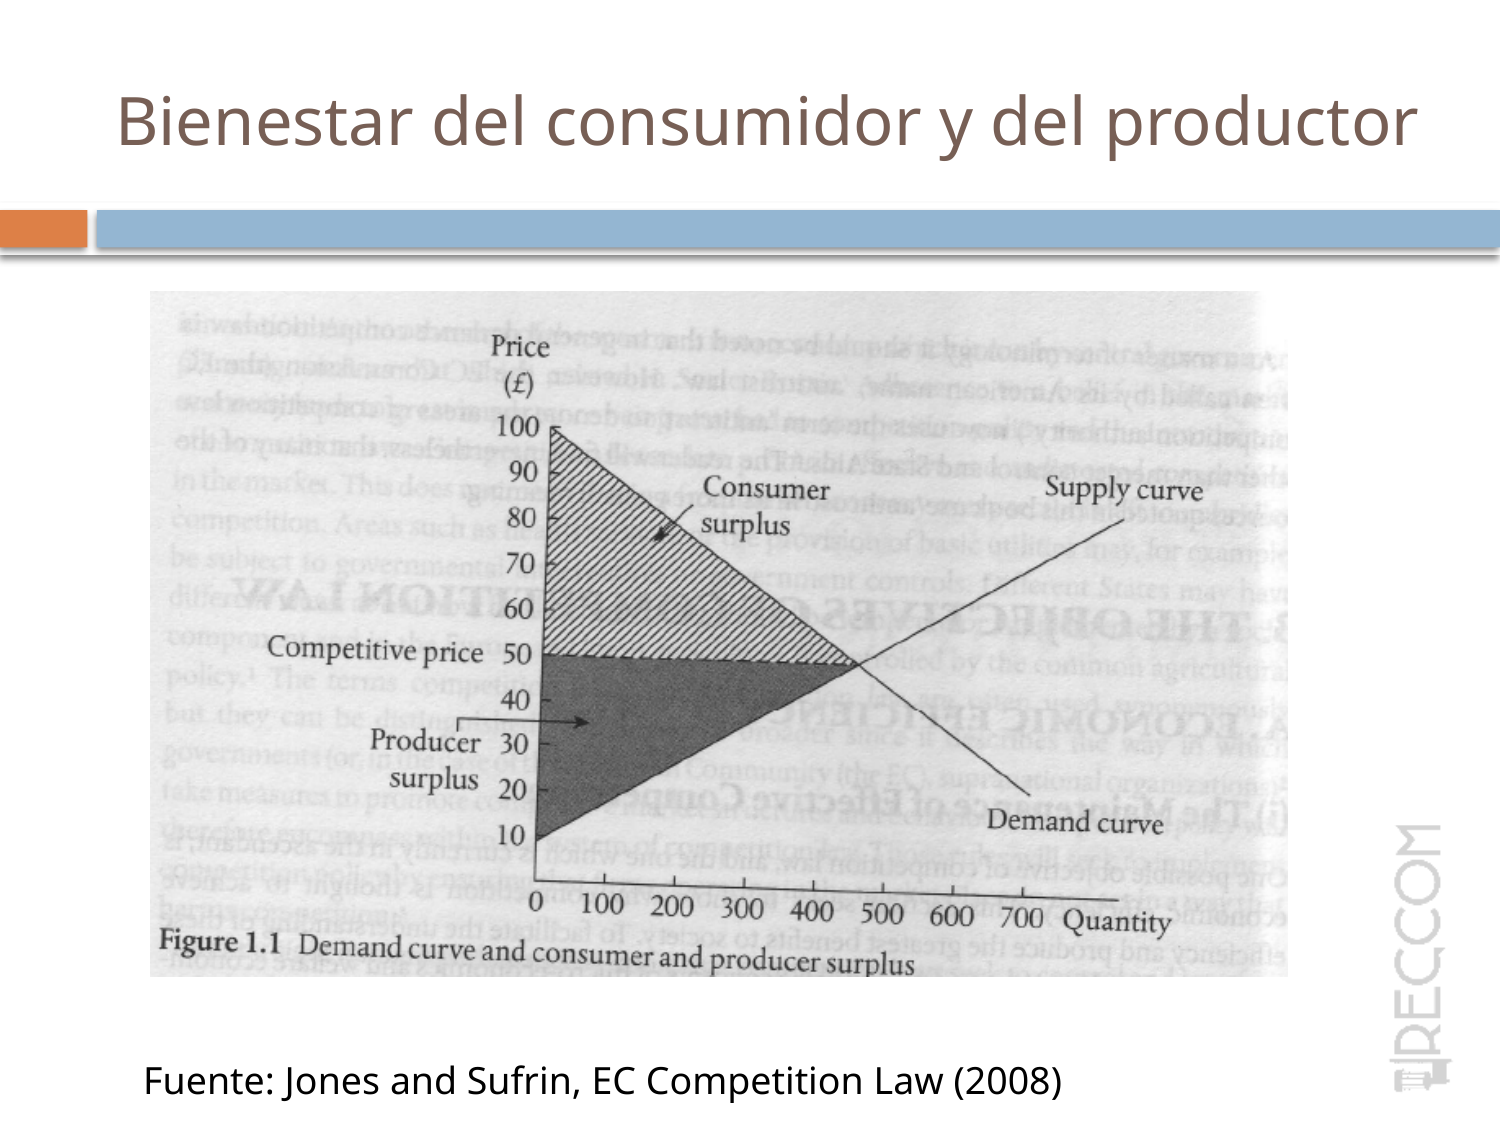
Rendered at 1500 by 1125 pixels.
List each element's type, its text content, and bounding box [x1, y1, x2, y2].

picture [149, 290, 1288, 977]
title Bienestar del consumidor y del productor [100, 37, 1438, 200]
text_box Fuente: Jones and Sufrin, EC Competition Law (2008) [128, 1049, 1078, 1110]
